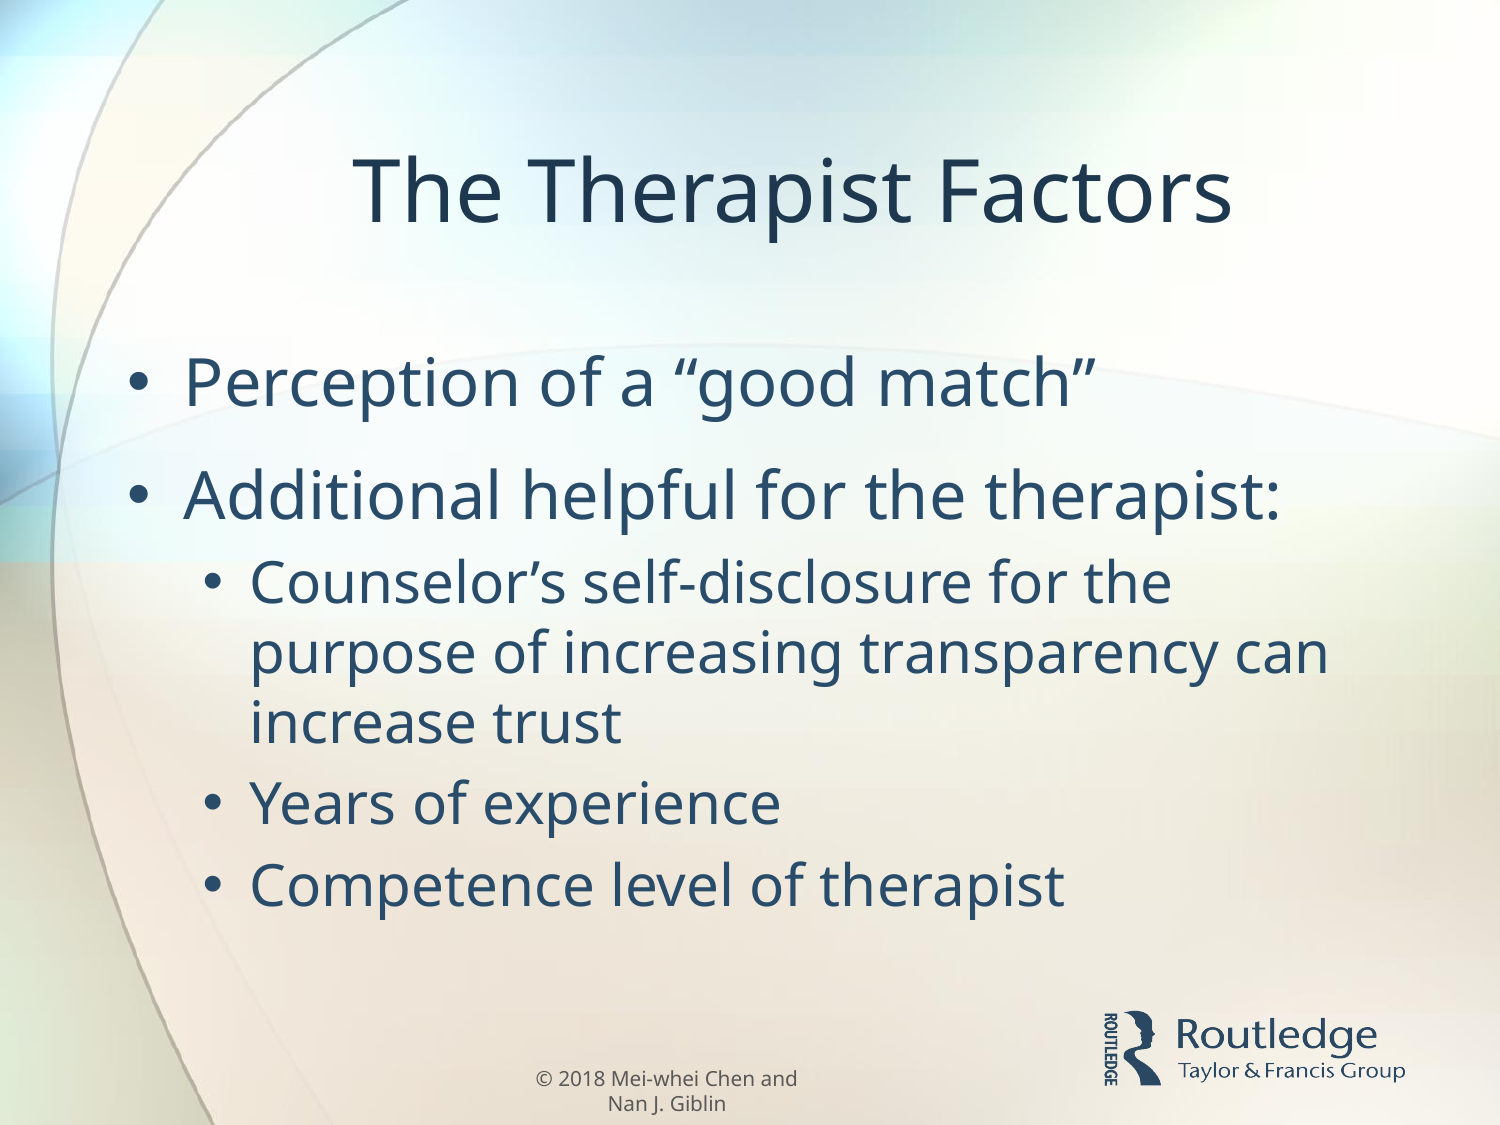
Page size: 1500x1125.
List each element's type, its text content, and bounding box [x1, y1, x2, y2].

picture [0, 0, 1500, 1125]
title The Therapist Factors [187, 112, 1400, 263]
list Perception of a “good match” Additional helpful for the therapist: Counselor’s self-disclosure for the purpose of increasing transparency can increase trust Years of experience Competence level of therapist [112, 312, 1400, 1050]
